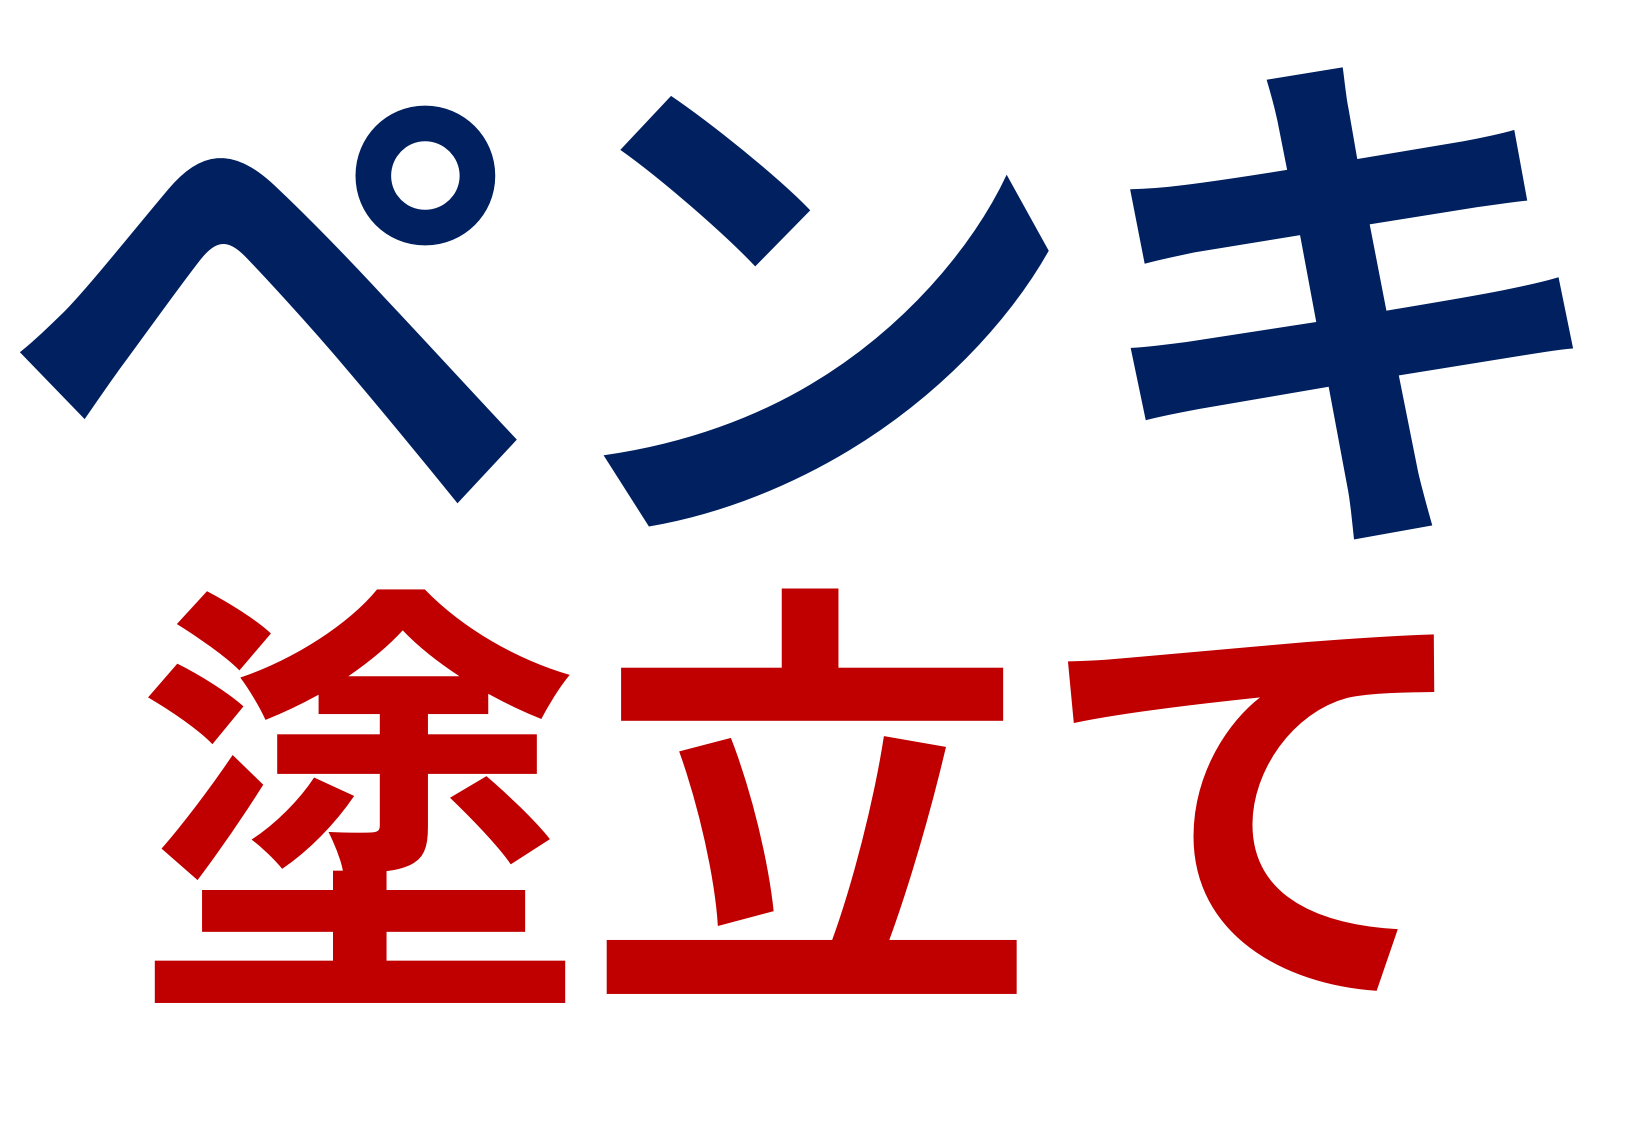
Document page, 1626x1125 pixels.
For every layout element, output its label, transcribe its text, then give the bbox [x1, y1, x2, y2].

text_box 塗立て [120, 514, 1503, 1069]
text_box ペンキ [0, 0, 1625, 622]
